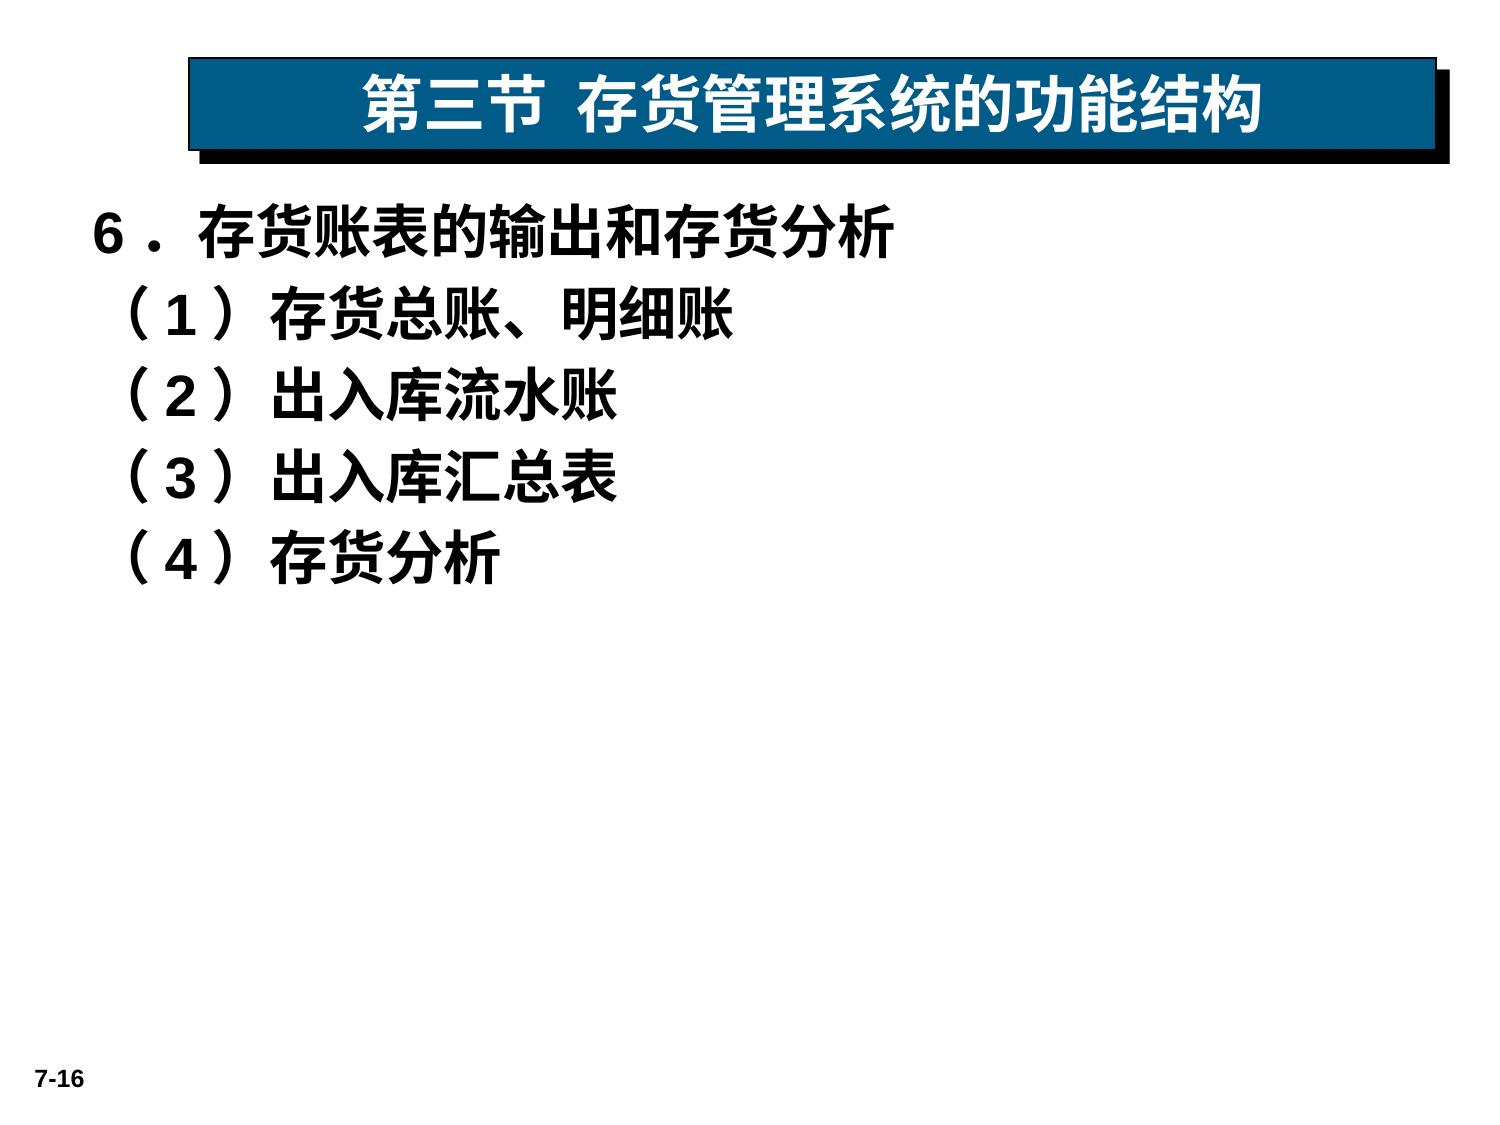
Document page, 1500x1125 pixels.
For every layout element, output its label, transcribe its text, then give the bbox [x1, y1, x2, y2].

list 6．存货账表的输出和存货分析 （1）存货总账、明细账 （2）出入库流水账 （3）出入库汇总表 （4）存货分析 [62, 187, 1438, 976]
title 第三节 存货管理系统的功能结构 [188, 57, 1437, 151]
